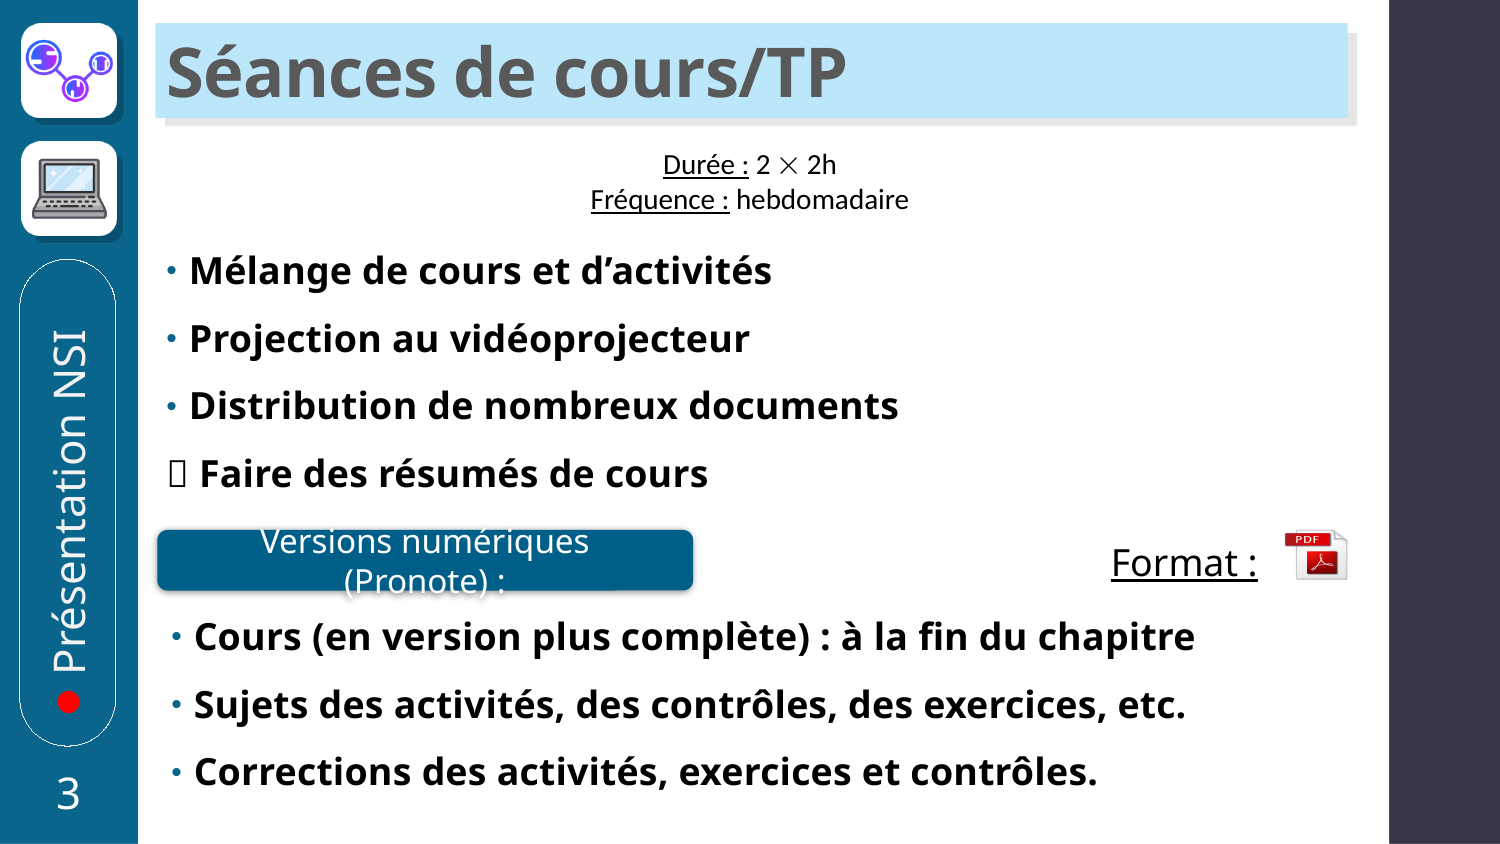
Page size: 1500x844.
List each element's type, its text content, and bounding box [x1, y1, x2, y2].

text_box Versions numériques (Pronote) : [157, 529, 694, 591]
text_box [1104, 528, 1352, 593]
picture [22, 24, 116, 117]
footer Présentation NSI [19, 259, 116, 747]
list Mélange de cours et d’activités Projection au vidéoprojecteur Distribution de nombreux documents  Faire des résumés de cours [155, 244, 1348, 517]
text_box Cours (en version plus complète) : à la fin du chapitre Sujets des activités, des contrôles, des exercices, etc. Corrections des activités, exercices et contrôles. [159, 610, 1353, 824]
text_box Durée : 2  2h Fréquence : hebdomadaire [573, 138, 927, 223]
title Séances de cours/TP [155, 23, 1348, 118]
picture [22, 142, 116, 235]
slide_number 3 [21, 759, 116, 833]
